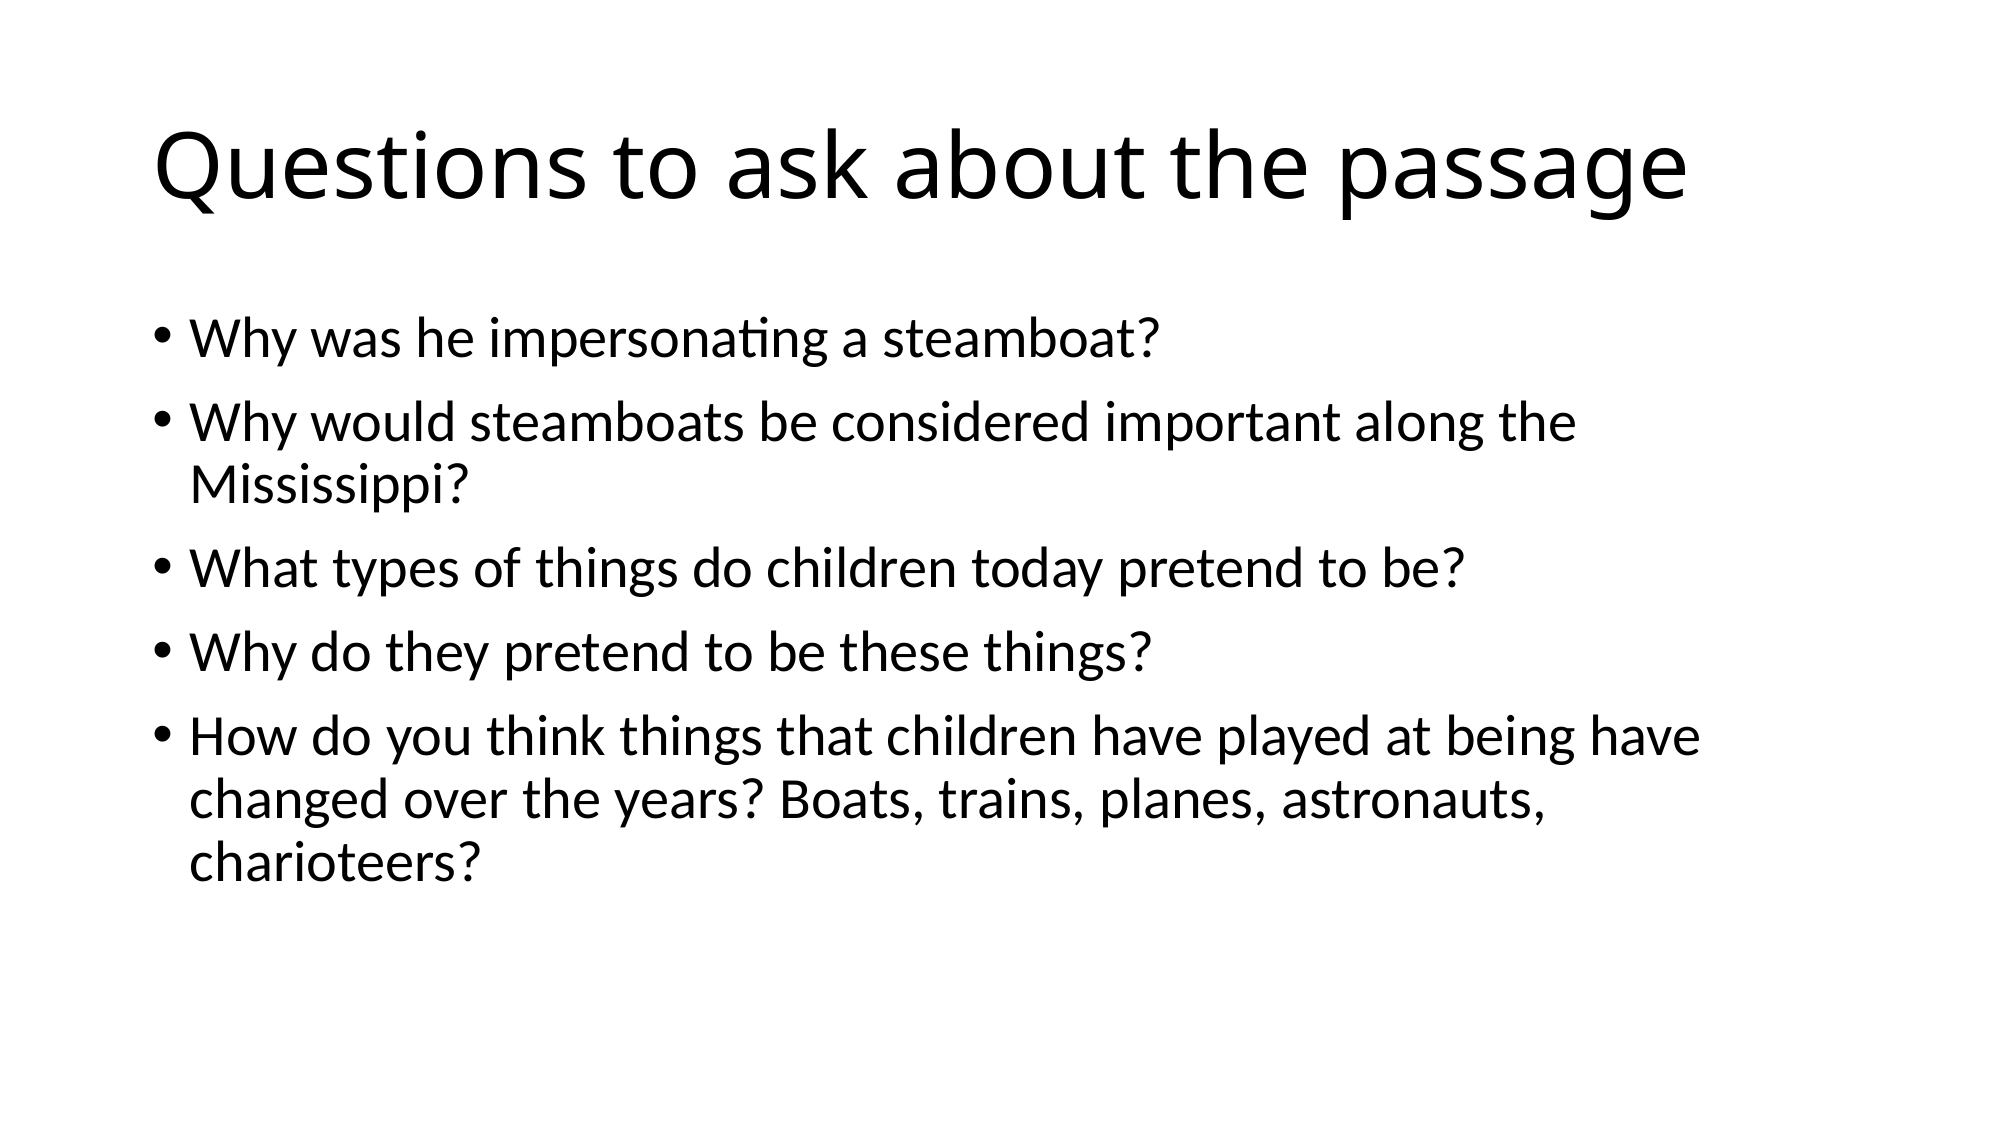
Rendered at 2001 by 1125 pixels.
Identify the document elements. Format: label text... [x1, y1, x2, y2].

list Why was he impersonating a steamboat? Why would steamboats be considered important along the Mississippi? What types of things do children today pretend to be? Why do they pretend to be these things? How do you think things that children have played at being have changed over the years? Boats, trains, planes, astronauts, charioteers? [137, 299, 1863, 1014]
title Questions to ask about the passage [137, 59, 1863, 278]
